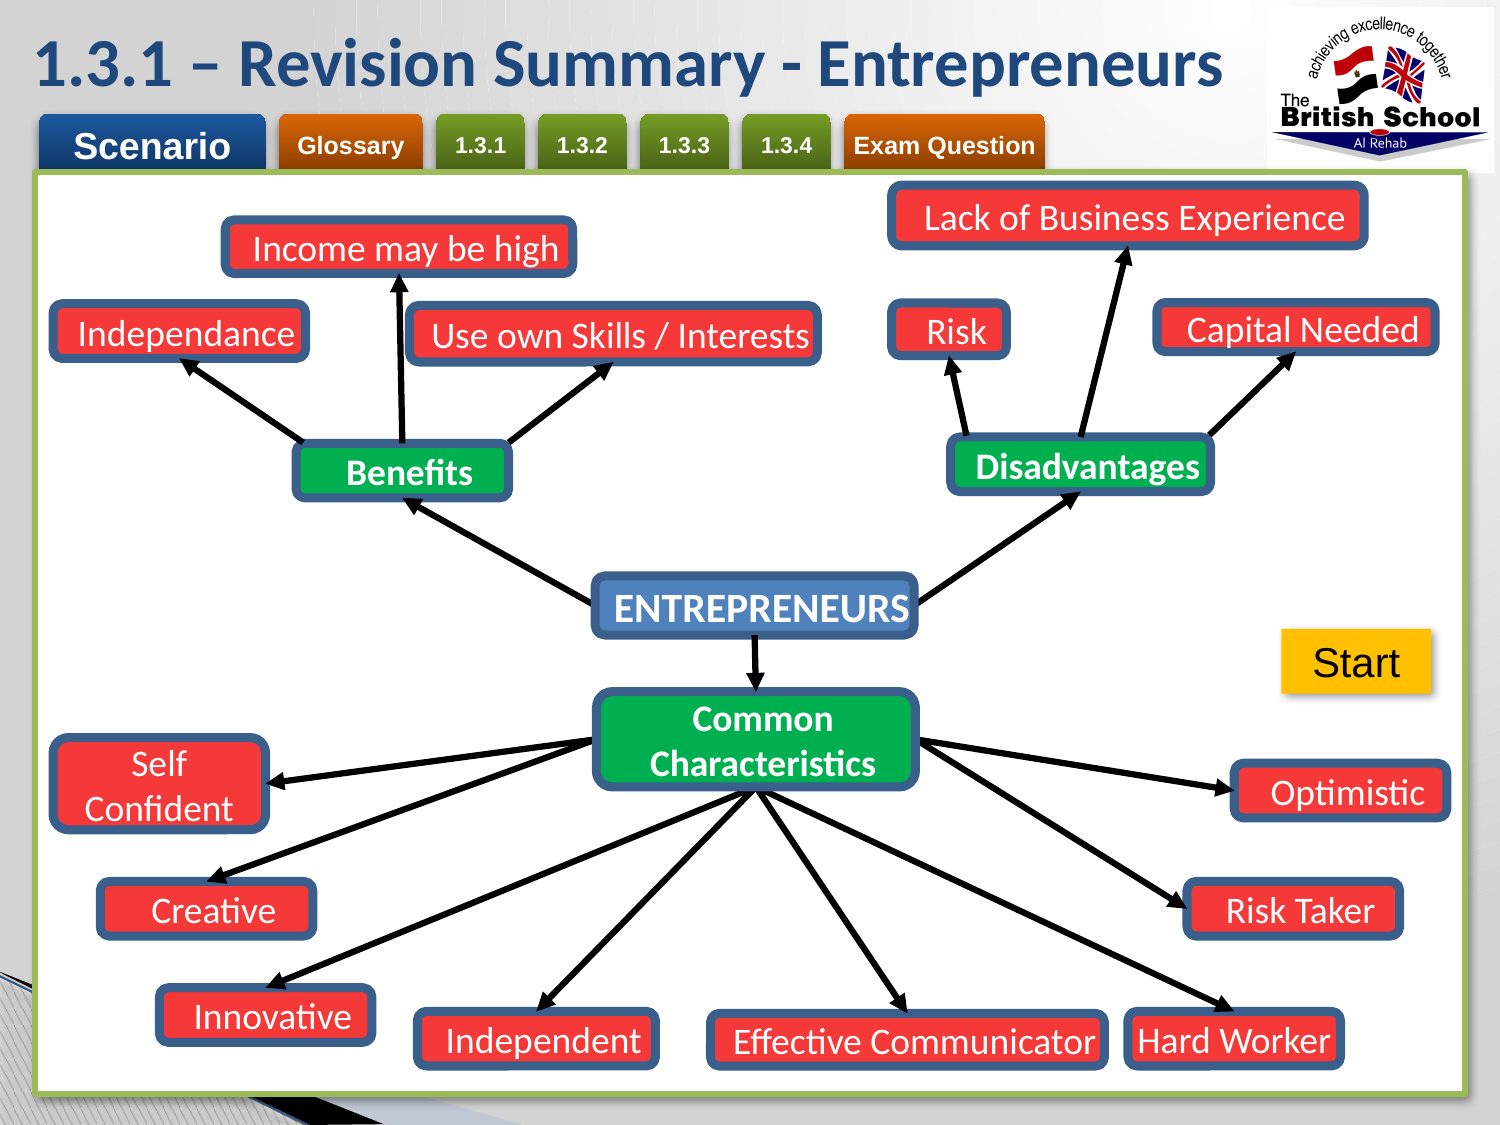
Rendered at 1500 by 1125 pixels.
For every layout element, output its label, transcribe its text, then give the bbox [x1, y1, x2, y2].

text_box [891, 184, 1436, 606]
picture [281, 1114, 303, 1125]
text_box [594, 575, 916, 788]
title 1.3.1 – Revision Summary - Entrepreneurs [17, 7, 1282, 110]
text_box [52, 219, 818, 606]
picture [1267, 7, 1495, 173]
text_box Start [1281, 628, 1432, 694]
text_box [52, 737, 1448, 1067]
